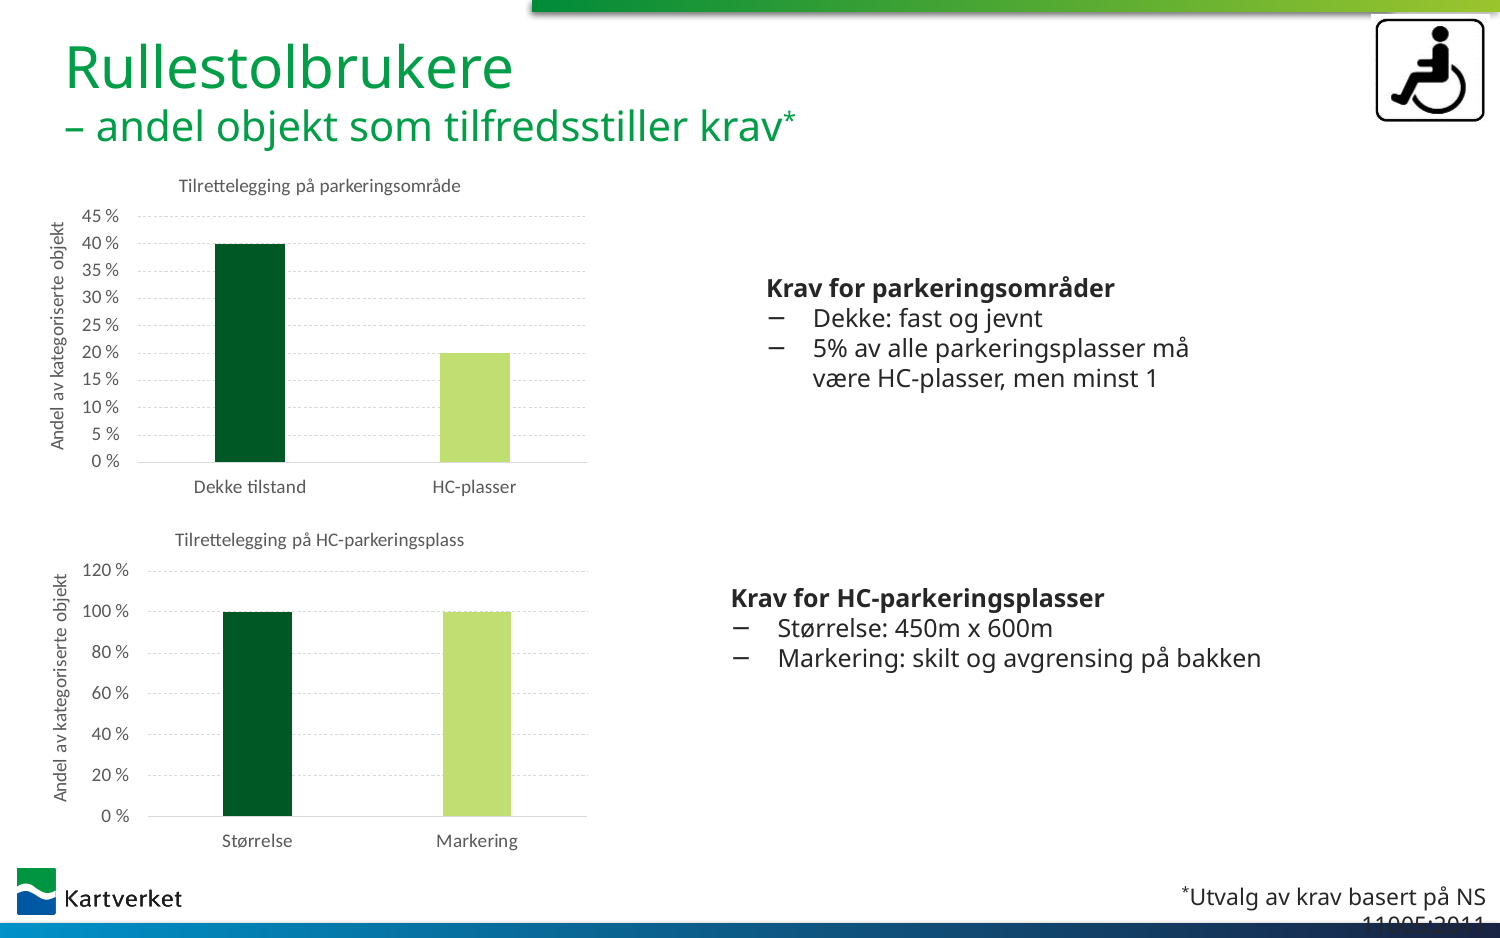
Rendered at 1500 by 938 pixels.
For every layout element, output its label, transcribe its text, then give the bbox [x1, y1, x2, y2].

picture [41, 166, 598, 505]
picture [1371, 13, 1491, 127]
picture [41, 520, 598, 859]
text_box Rullestolbrukere – andel objekt som tilfredsstiller krav* [49, 23, 1431, 158]
text_box Krav for HC-parkeringsplasser Størrelse: 450m x 600m Markering: skilt og avgrensing på bakken [715, 574, 1278, 680]
text_box *Utvalg av krav basert på NS 11005:2011 [1068, 873, 1500, 938]
text_box Krav for parkeringsområder Dekke: fast og jevnt 5% av alle parkeringsplasser må være HC-plasser, men minst 1 [751, 264, 1232, 400]
